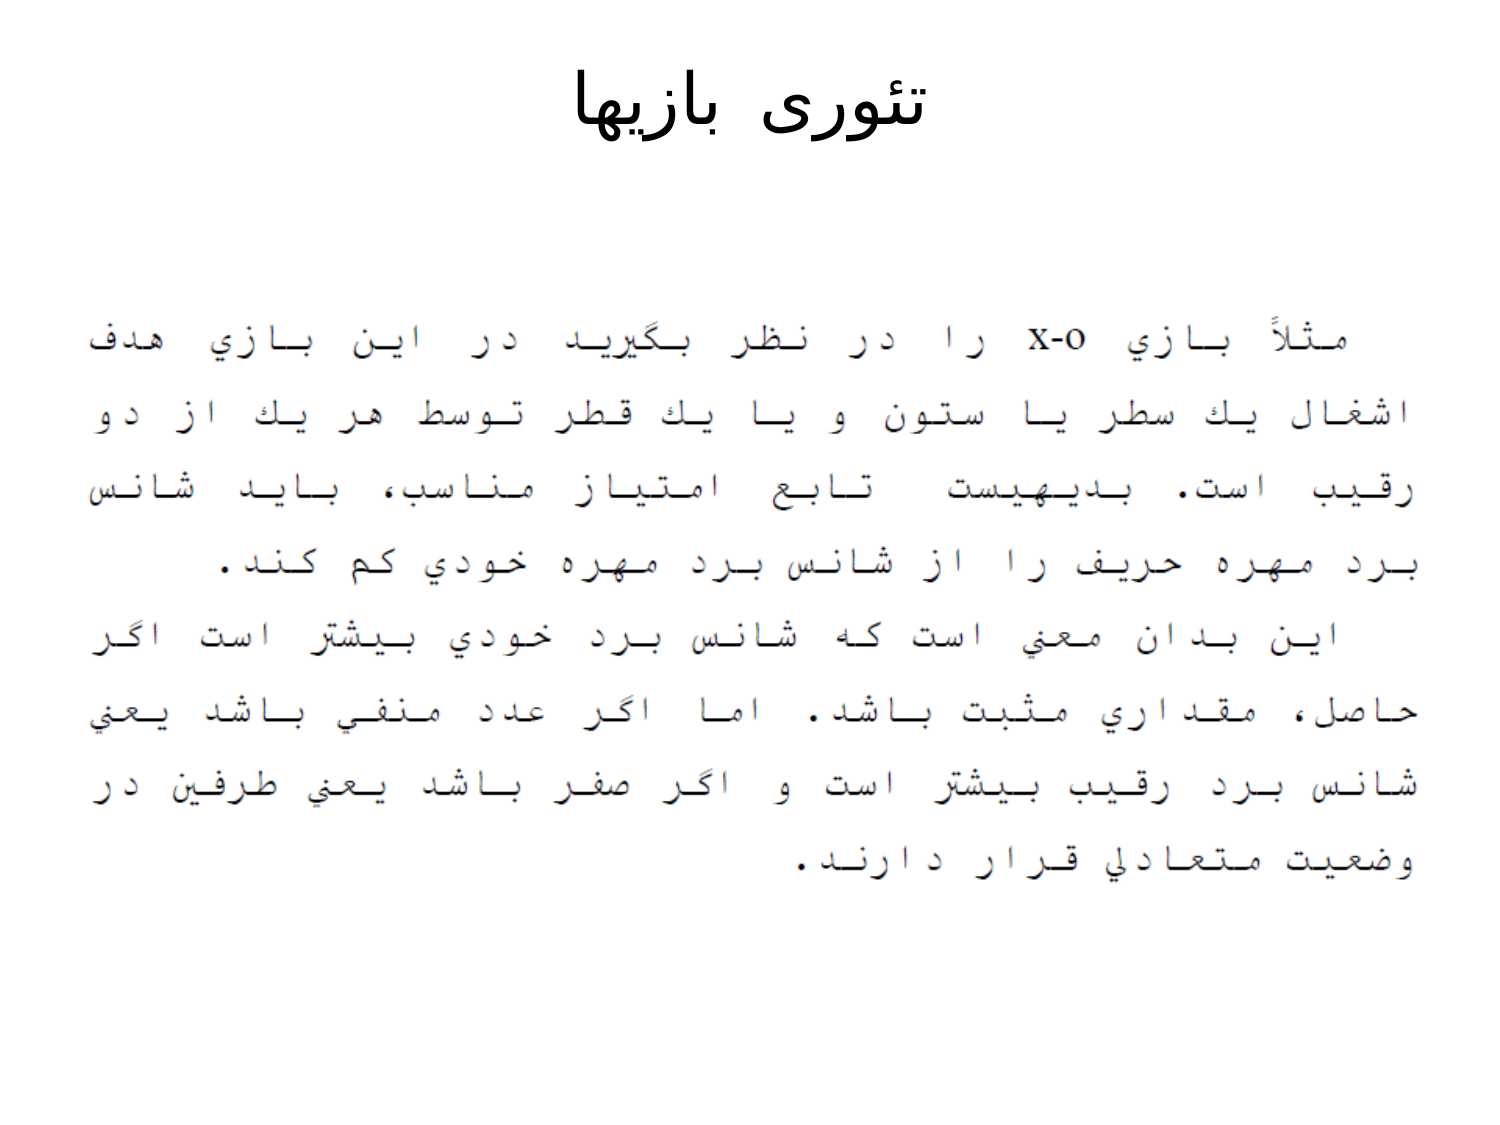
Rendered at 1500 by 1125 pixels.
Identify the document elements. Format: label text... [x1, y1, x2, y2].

picture [74, 312, 1423, 901]
title تئوری بازیها [75, 45, 1425, 233]
